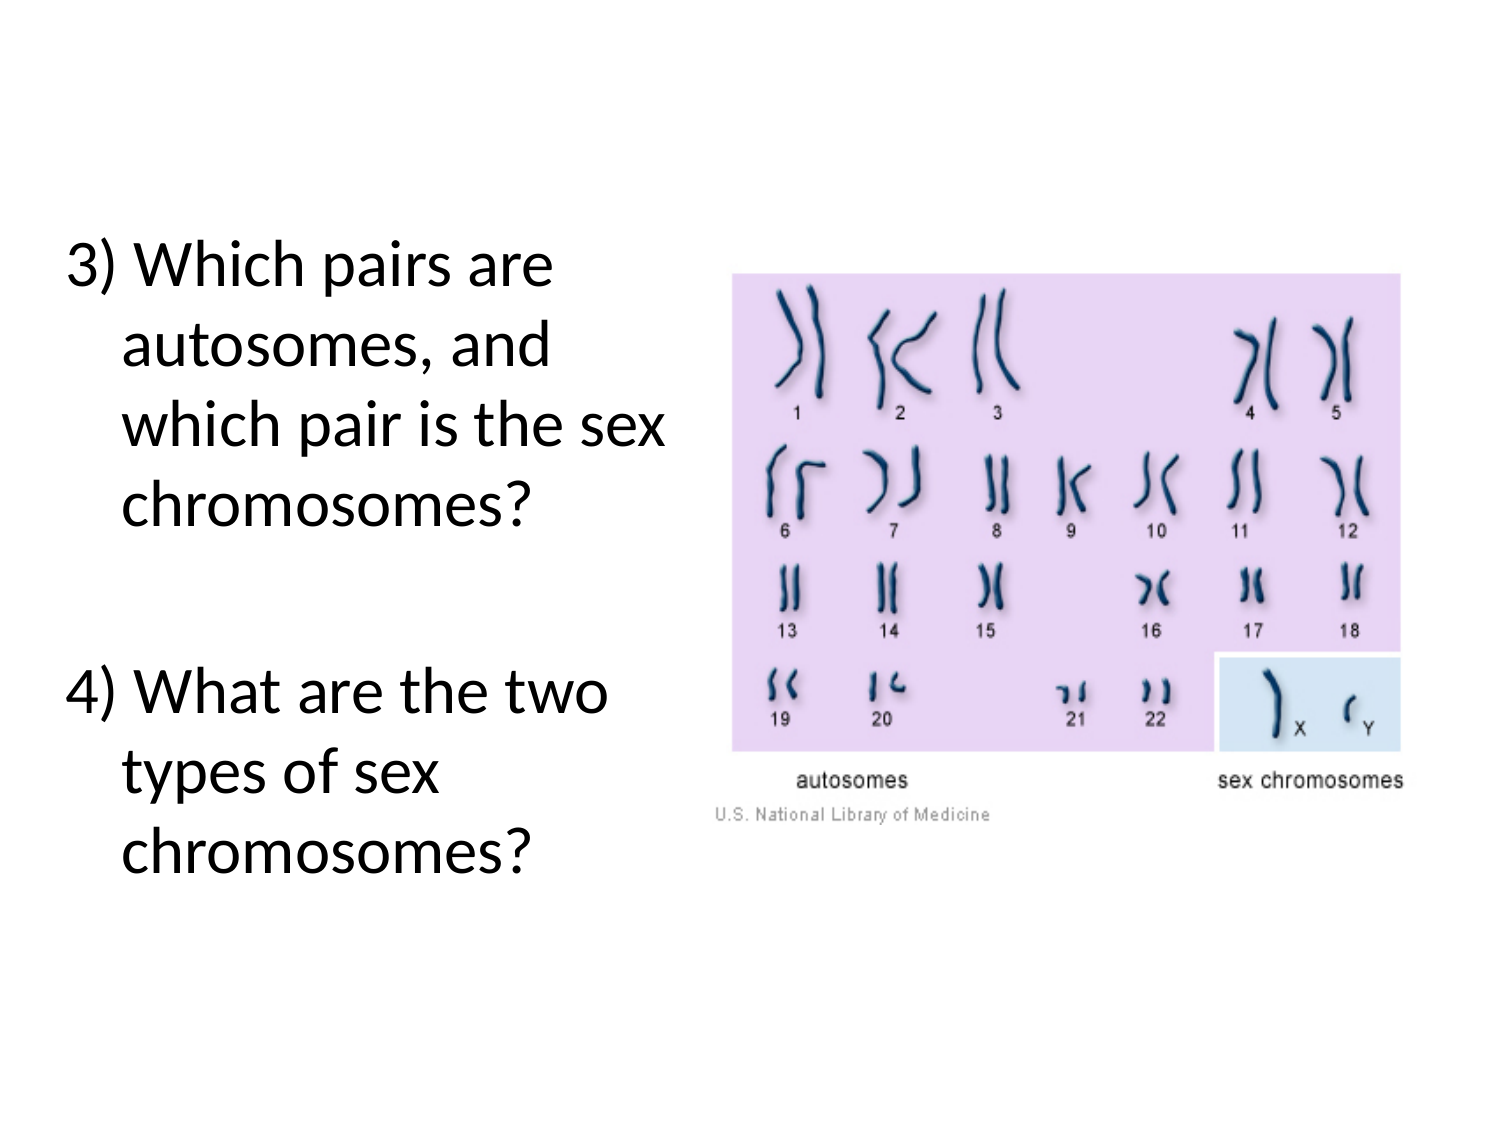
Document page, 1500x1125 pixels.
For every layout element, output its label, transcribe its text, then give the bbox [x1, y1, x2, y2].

list 3) Which pairs are autosomes, and which pair is the sex chromosomes? 4) What are the two types of sex chromosomes? [50, 212, 713, 955]
picture [699, 249, 1438, 826]
